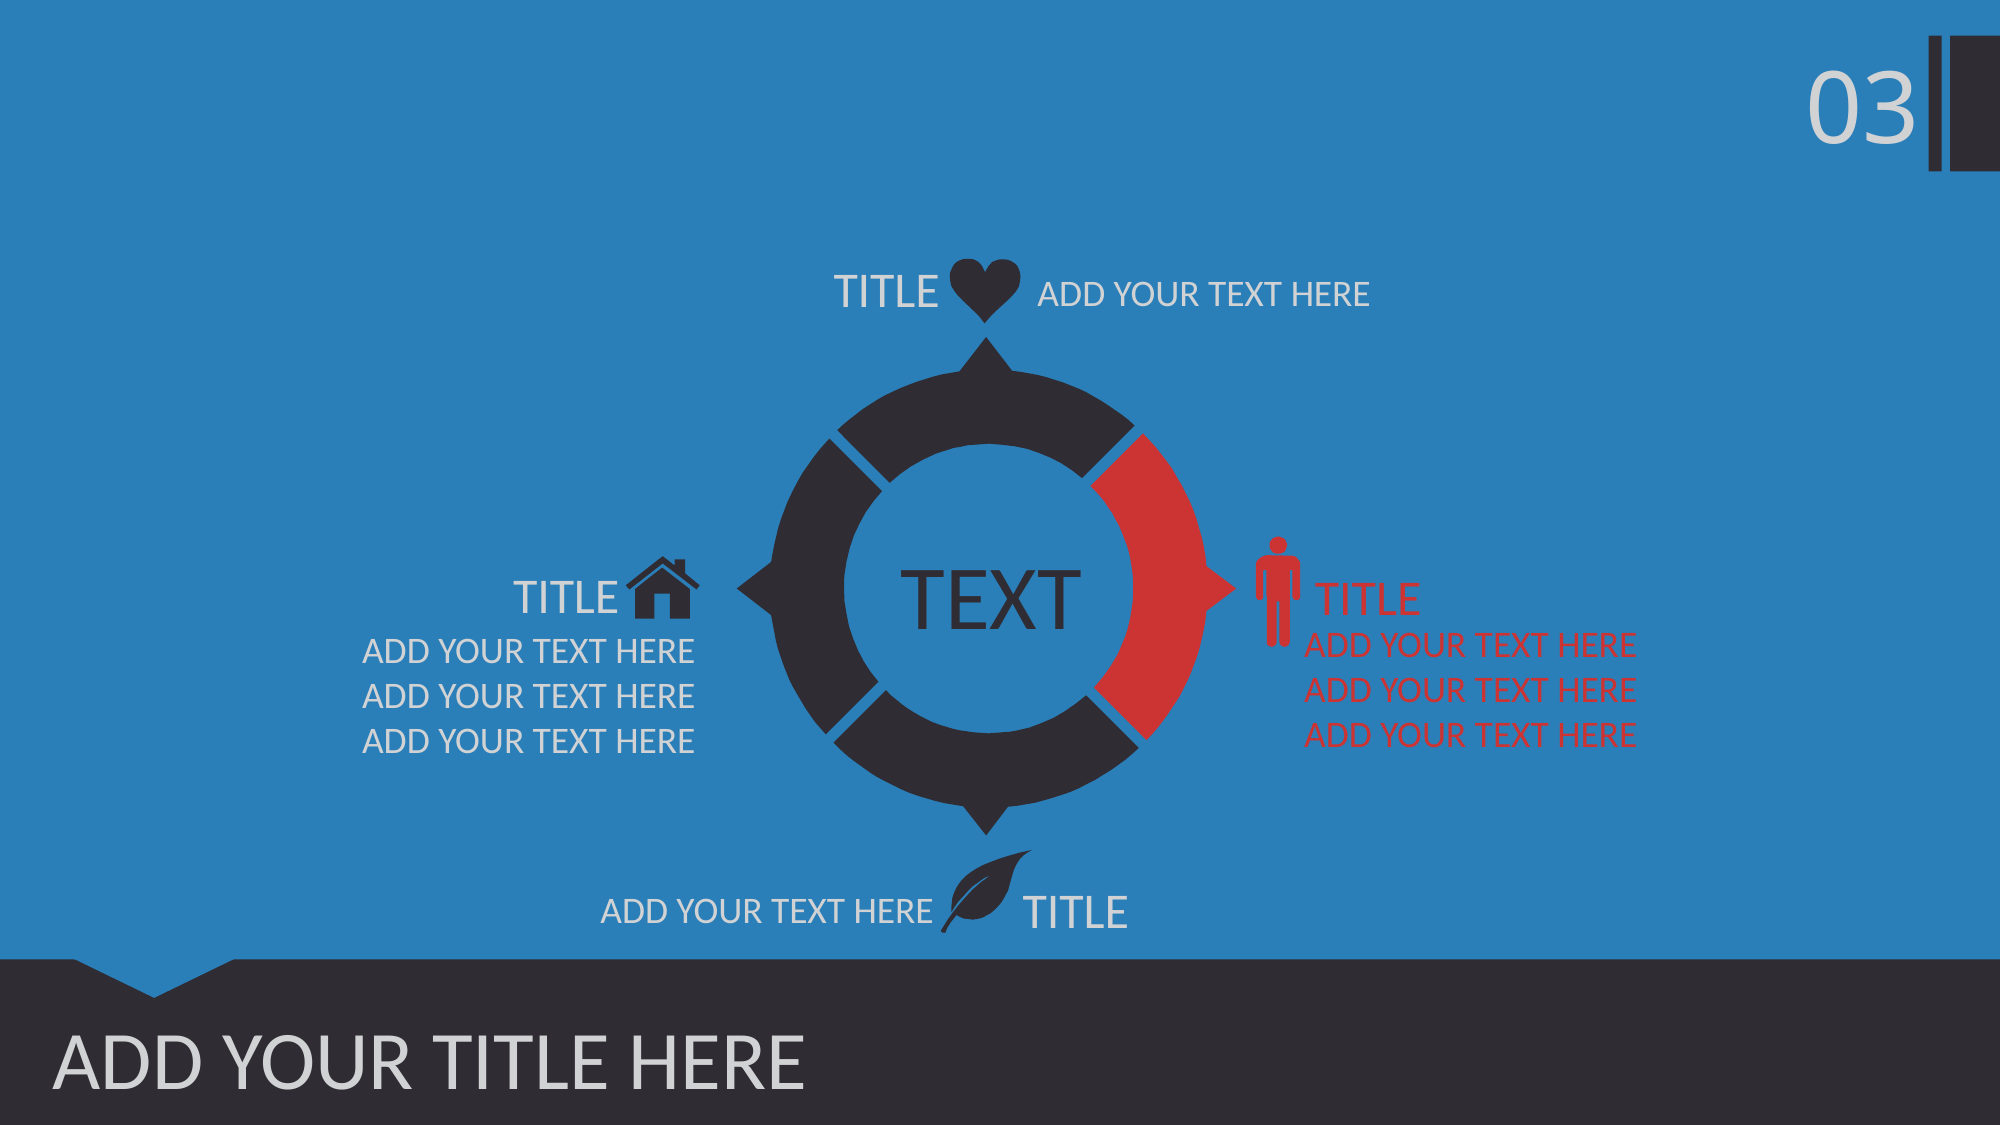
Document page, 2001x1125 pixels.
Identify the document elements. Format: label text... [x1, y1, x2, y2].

text_box [1003, 259, 1021, 305]
text_box TITLE [498, 556, 682, 618]
text_box [833, 690, 1090, 836]
text_box ADD YOUR TEXT HERE [1022, 261, 1387, 322]
text_box TITLE [818, 250, 1003, 325]
text_box 03 [1790, 36, 1946, 172]
text_box TITLE [1008, 871, 1192, 925]
text_box [682, 582, 690, 618]
text_box ADD YOUR TEXT HERE ADD YOUR TEXT HERE ADD YOUR TEXT HERE [347, 618, 711, 814]
text_box [682, 559, 700, 590]
text_box [837, 336, 1135, 483]
text_box [736, 438, 883, 735]
text_box [949, 849, 1033, 925]
text_box TEXT [850, 530, 1090, 656]
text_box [0, 925, 2000, 1125]
text_box ADD YOUR TEXT HERE [585, 878, 949, 925]
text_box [1090, 433, 1655, 810]
text_box [1949, 35, 2000, 172]
